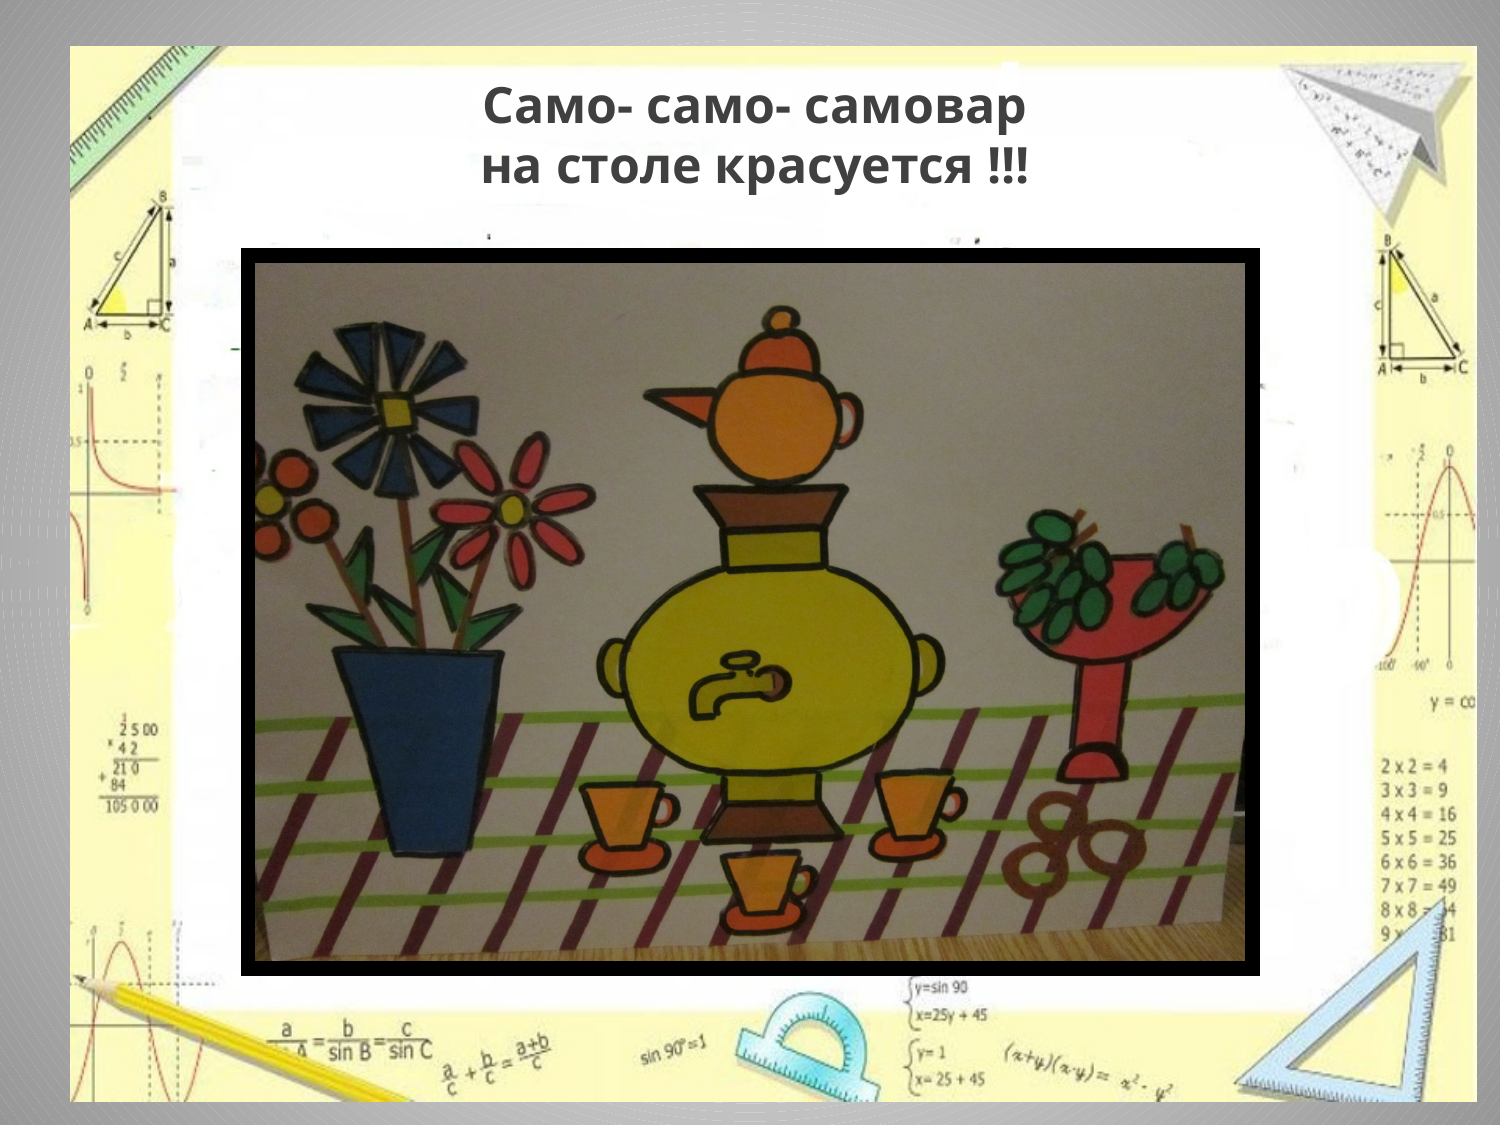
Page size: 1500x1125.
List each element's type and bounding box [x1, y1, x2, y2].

list [254, 262, 1246, 962]
picture [70, 46, 1477, 1102]
